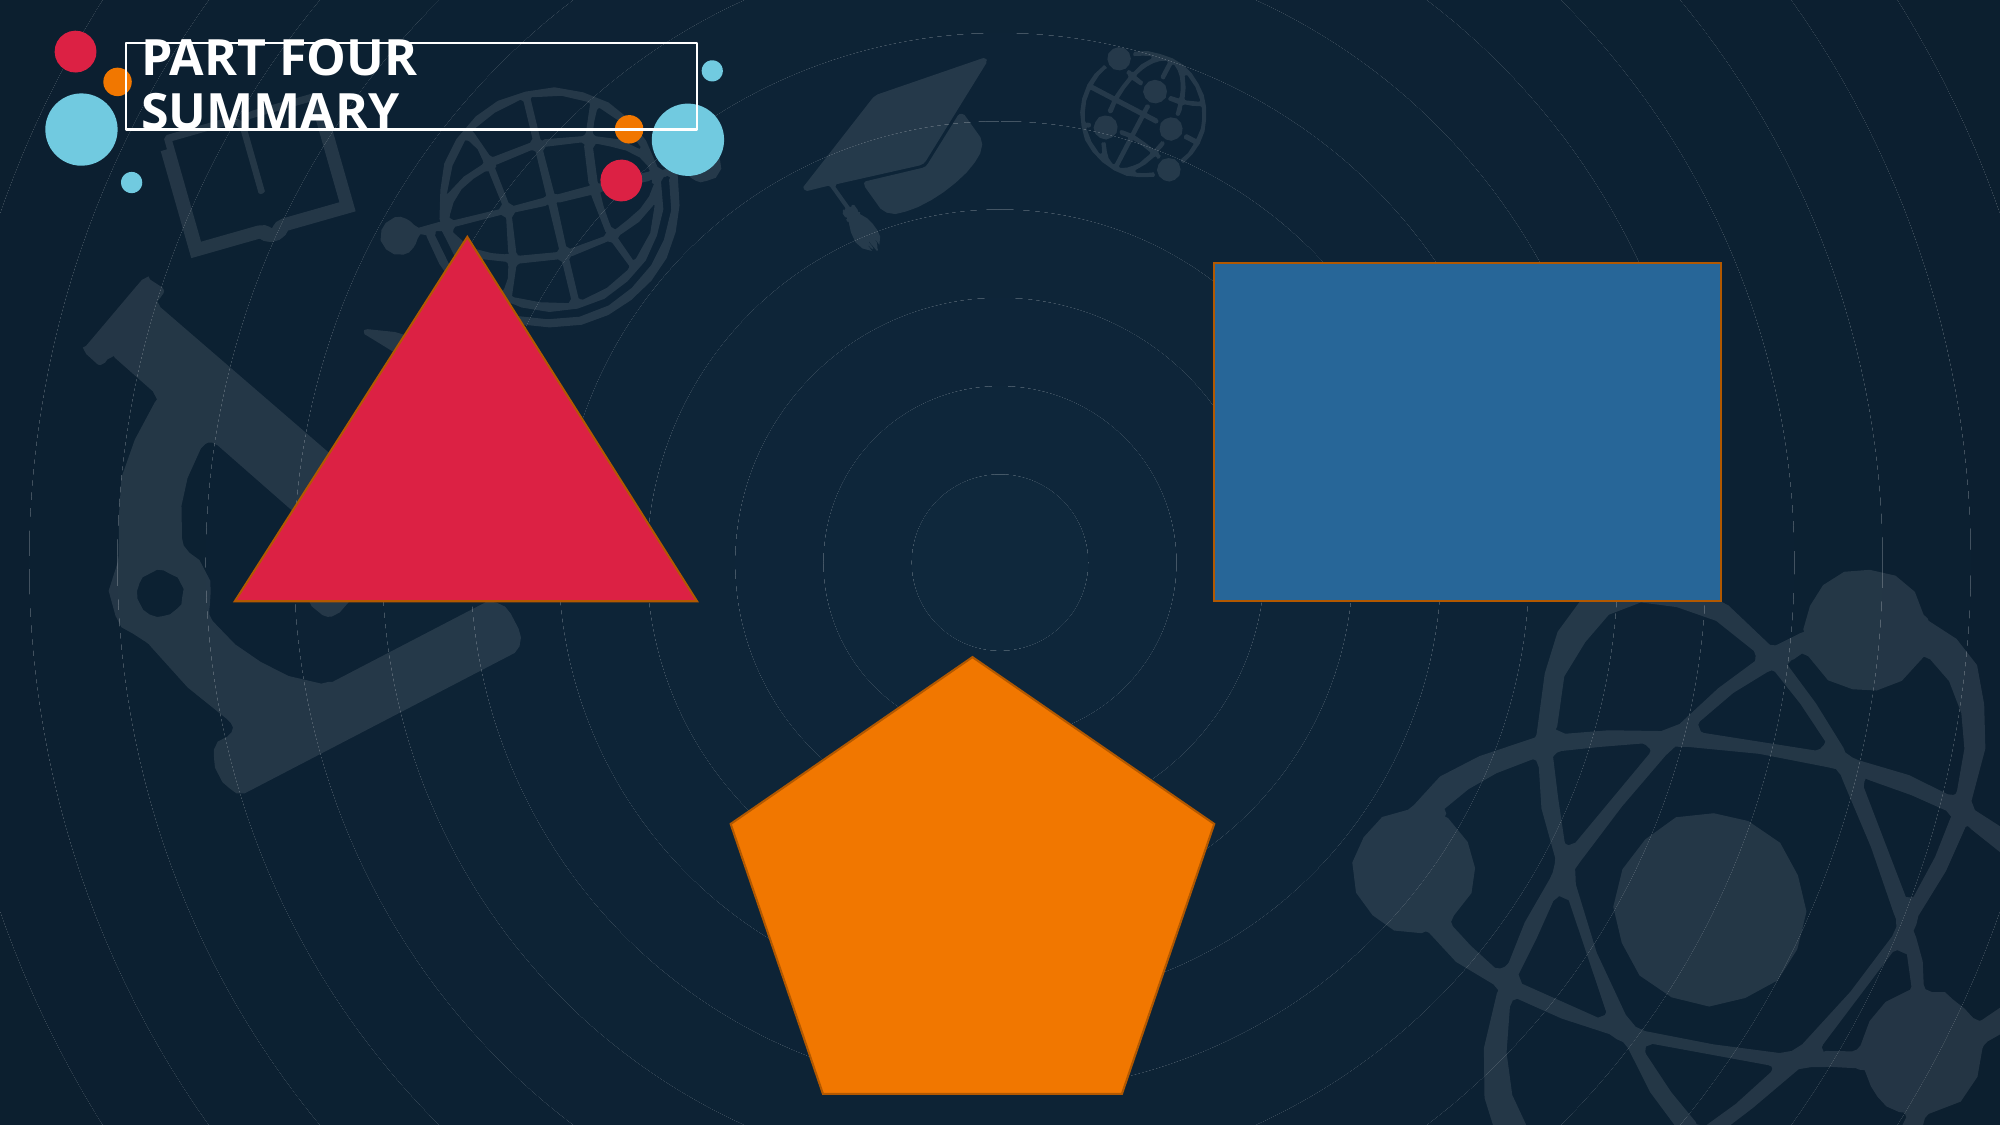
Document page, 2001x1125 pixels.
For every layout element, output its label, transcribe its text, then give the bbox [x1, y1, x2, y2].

text_box [1213, 262, 1722, 602]
list PART FOUR SUMMARY [125, 42, 698, 131]
text_box [729, 655, 1216, 1095]
text_box [232, 234, 699, 603]
